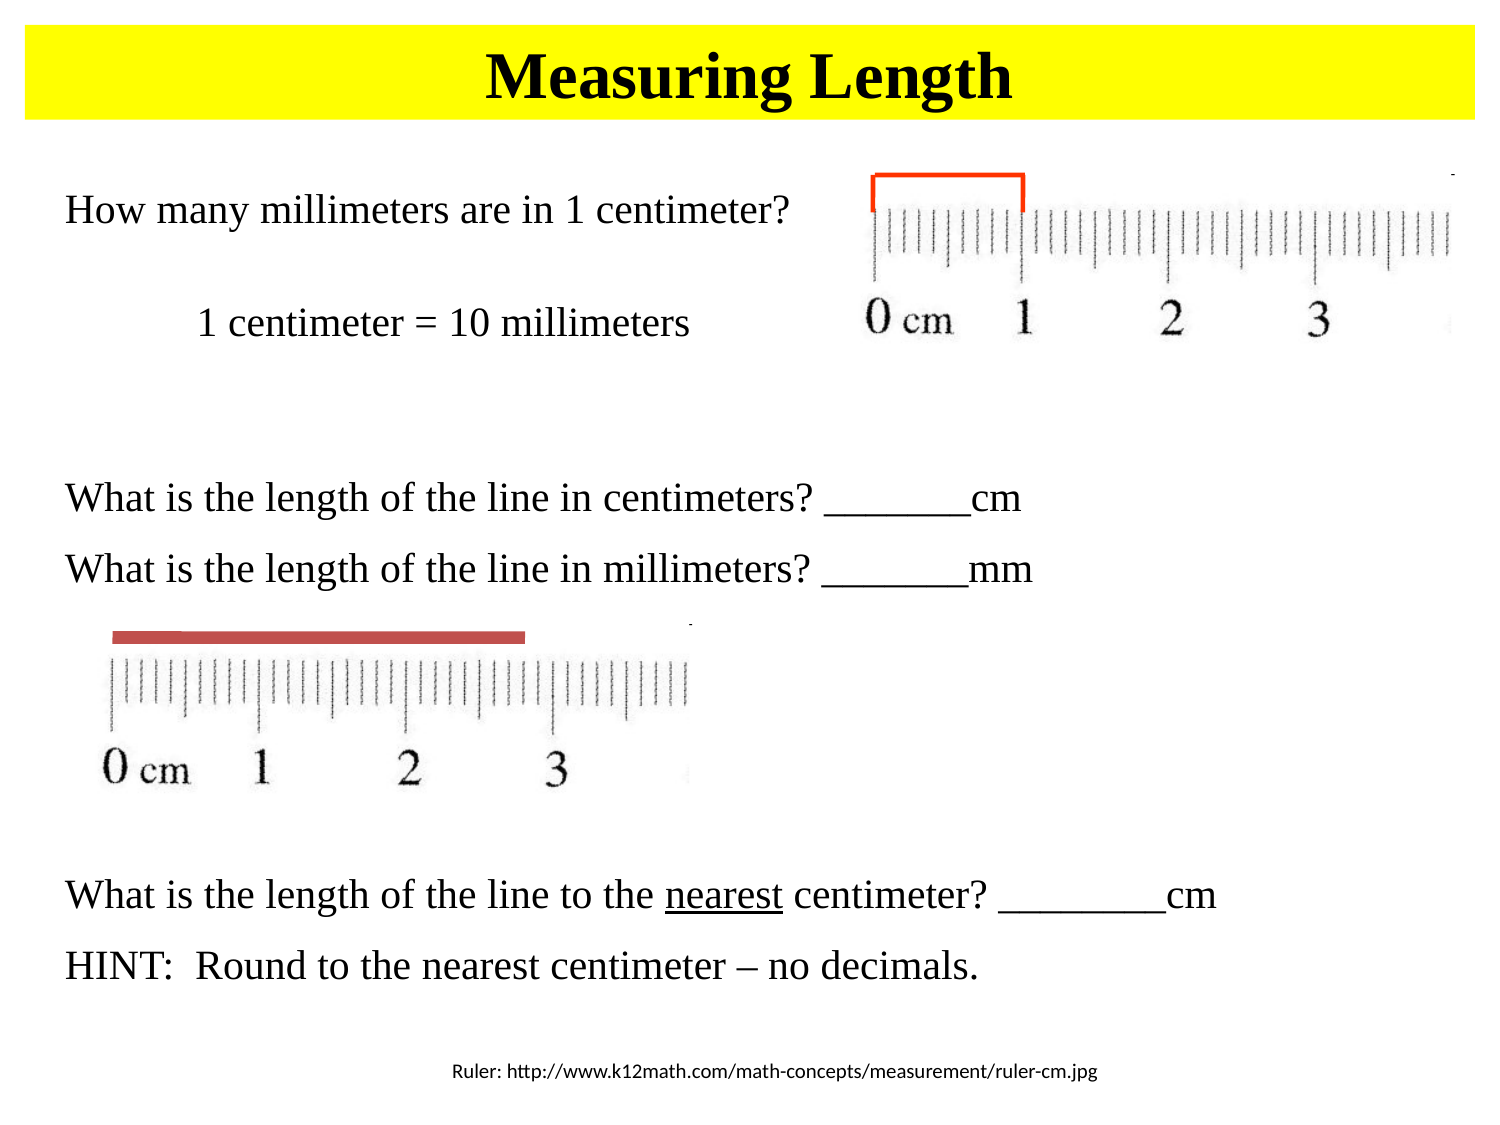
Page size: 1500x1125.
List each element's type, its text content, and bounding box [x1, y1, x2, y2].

text_box Ruler: http://www.k12math.com/math-concepts/measurement/ruler-cm.jpg [337, 1050, 1213, 1090]
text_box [49, 462, 1326, 1001]
text_box Measuring Length [24, 24, 1475, 120]
picture [824, 174, 1455, 374]
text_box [49, 174, 1026, 353]
